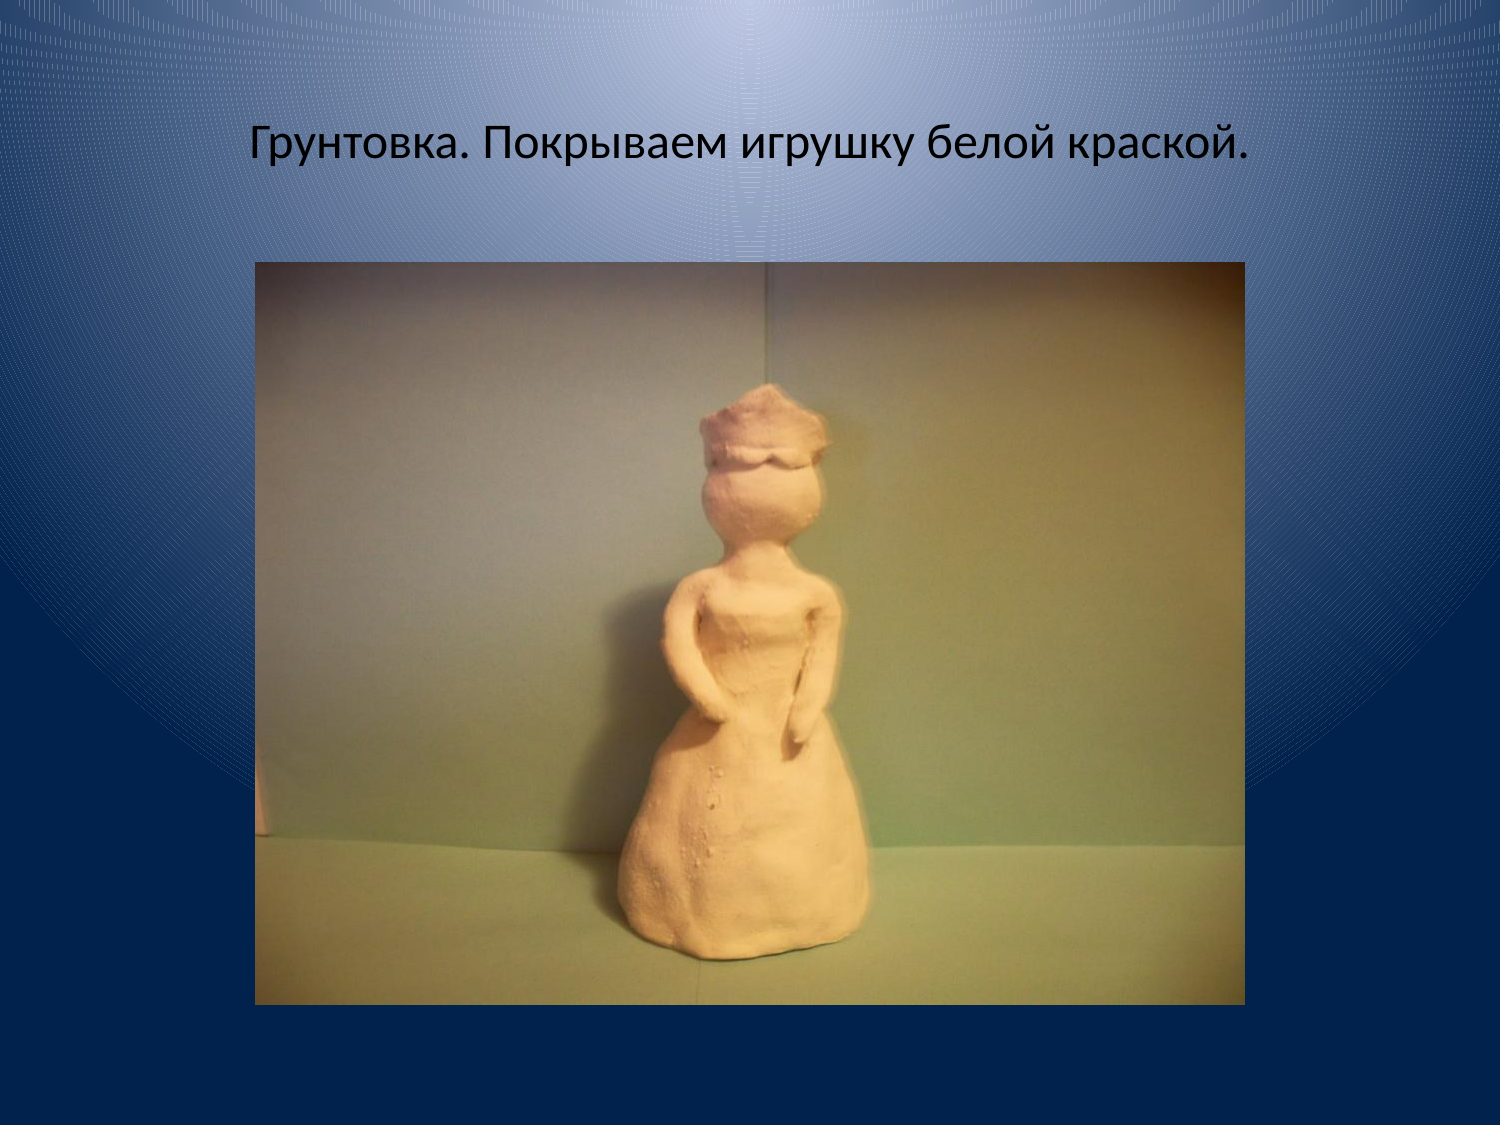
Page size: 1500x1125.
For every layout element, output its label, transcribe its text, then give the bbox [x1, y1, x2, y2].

title Грунтовка. Покрываем игрушку белой краской. [75, 45, 1425, 233]
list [254, 262, 1246, 1006]
